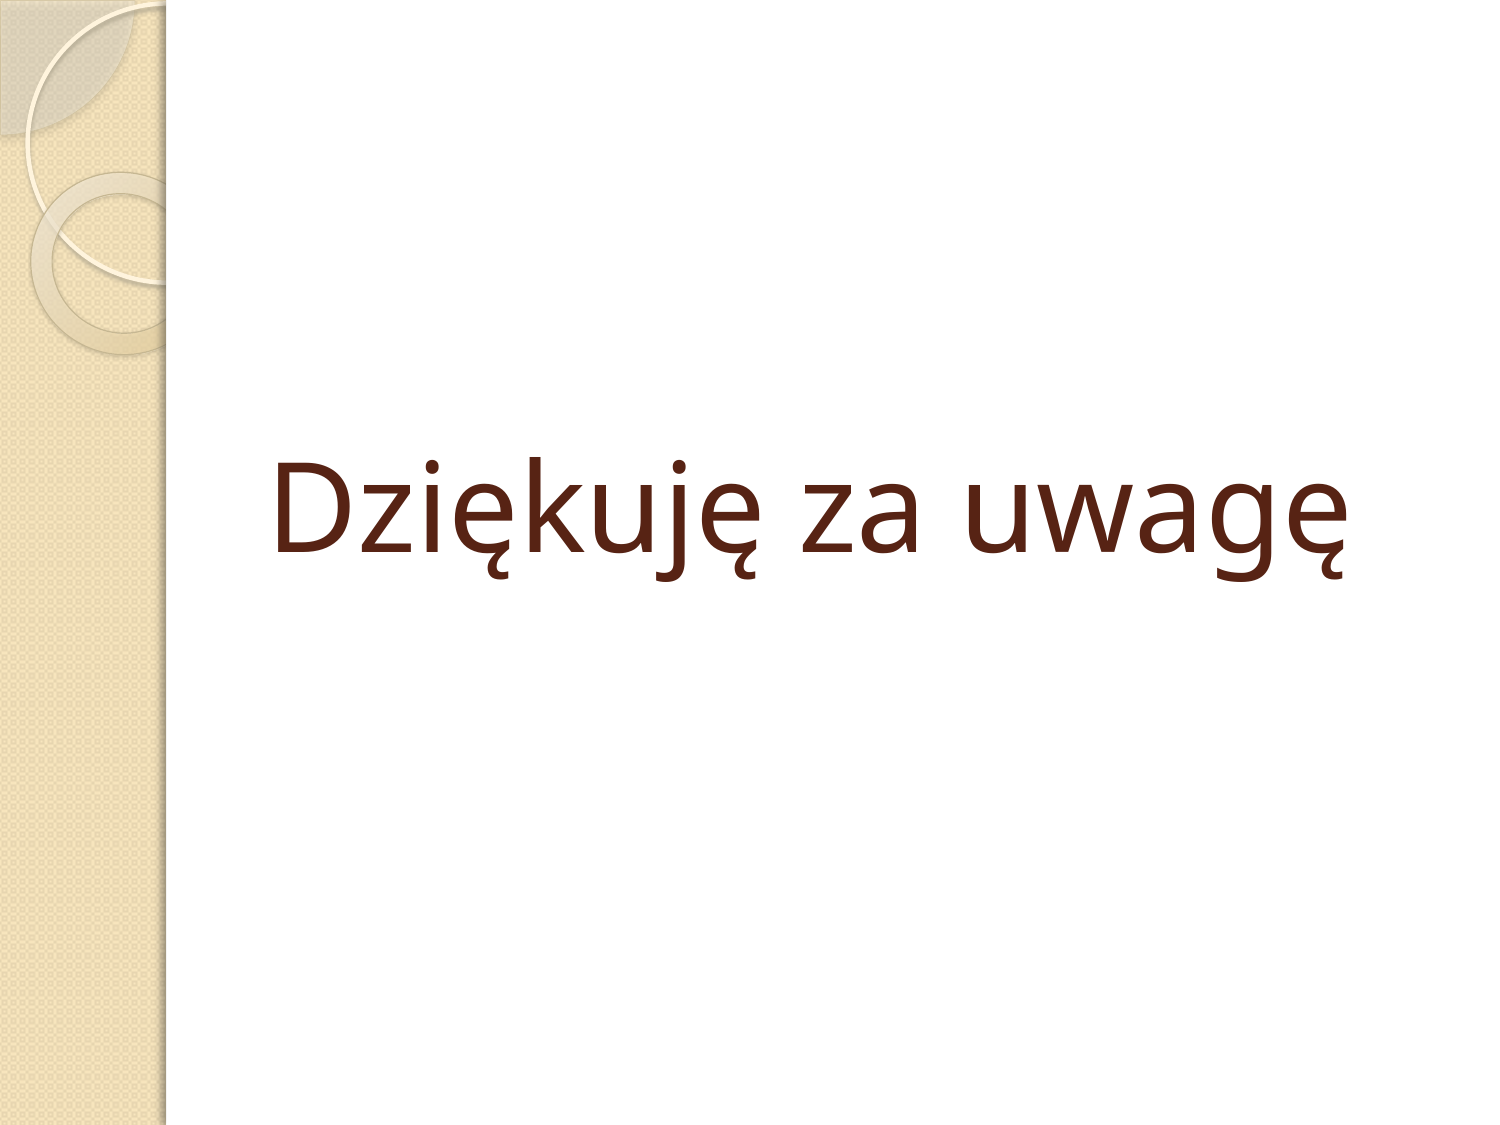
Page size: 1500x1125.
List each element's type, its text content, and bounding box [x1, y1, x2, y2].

title Dziękuję za uwagę [194, 408, 1425, 597]
